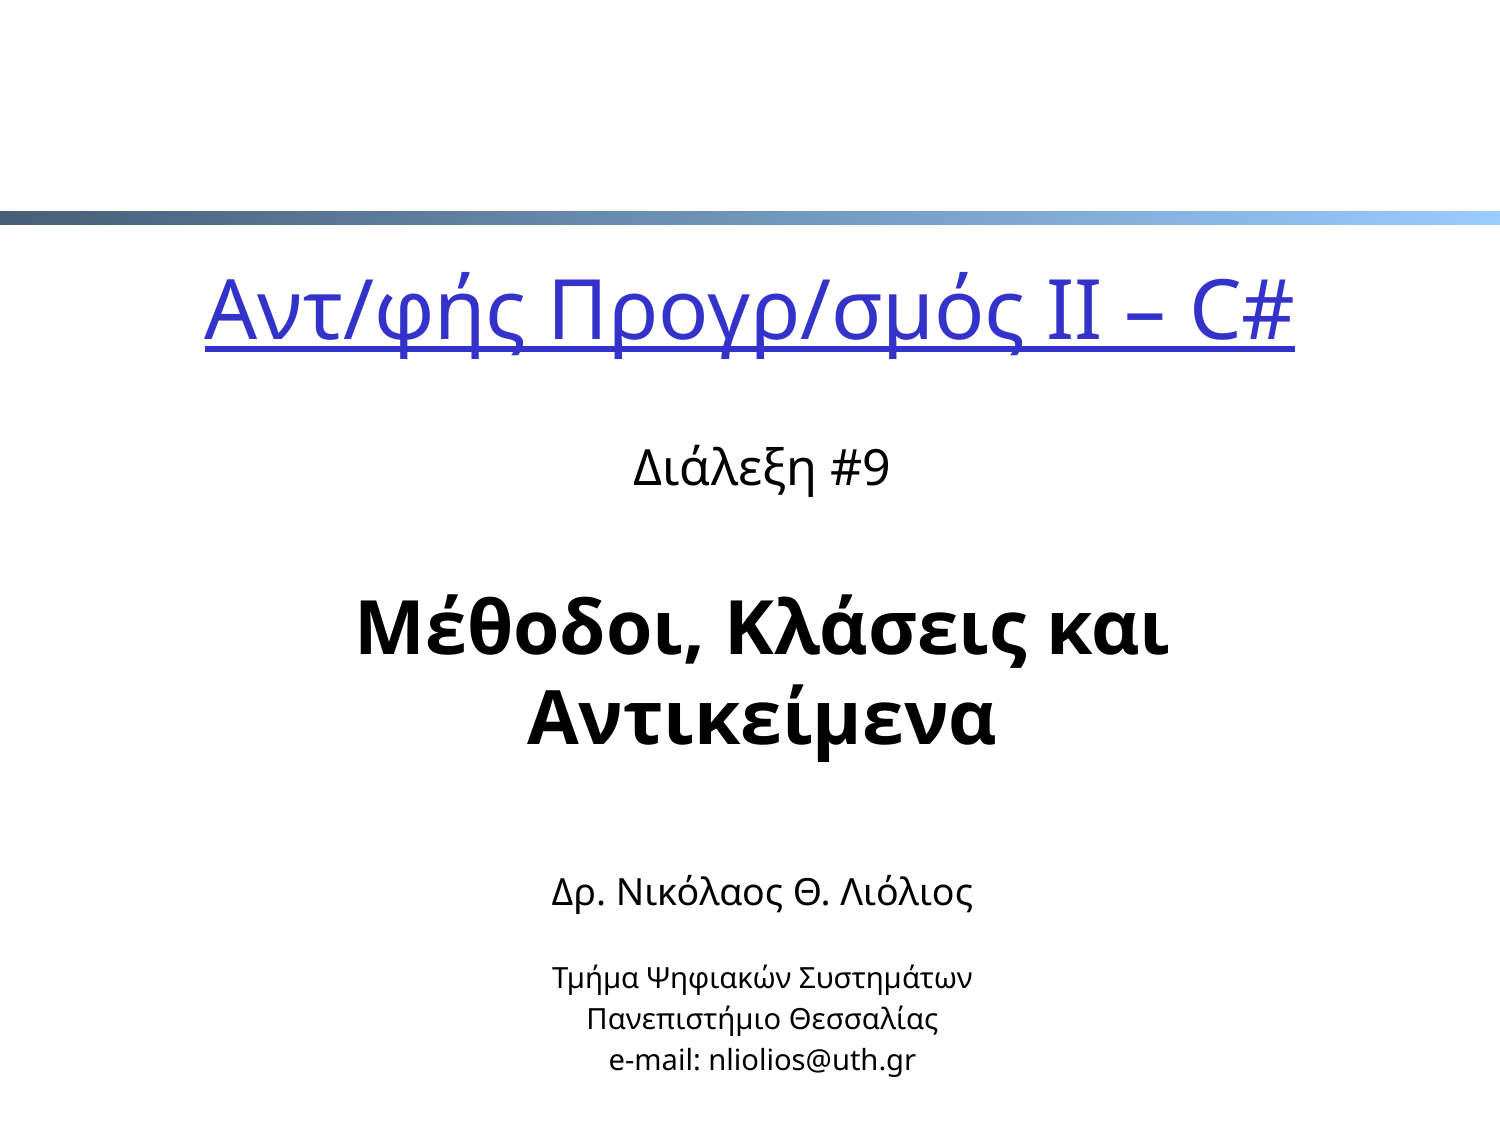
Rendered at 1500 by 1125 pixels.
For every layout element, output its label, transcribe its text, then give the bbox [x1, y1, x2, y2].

title Αντ/φής Προγρ/σμός ΙΙ – C# [112, 237, 1388, 375]
subtitle Διάλεξη #9 Μέθοδοι, Κλάσεις και Αντικείμενα Δρ. Νικόλαος Θ. Λιόλιος Τμήμα Ψηφιακών Συστημάτων Πανεπιστήμιο Θεσσαλίας e-mail: nliolios@uth.gr [237, 387, 1288, 1100]
